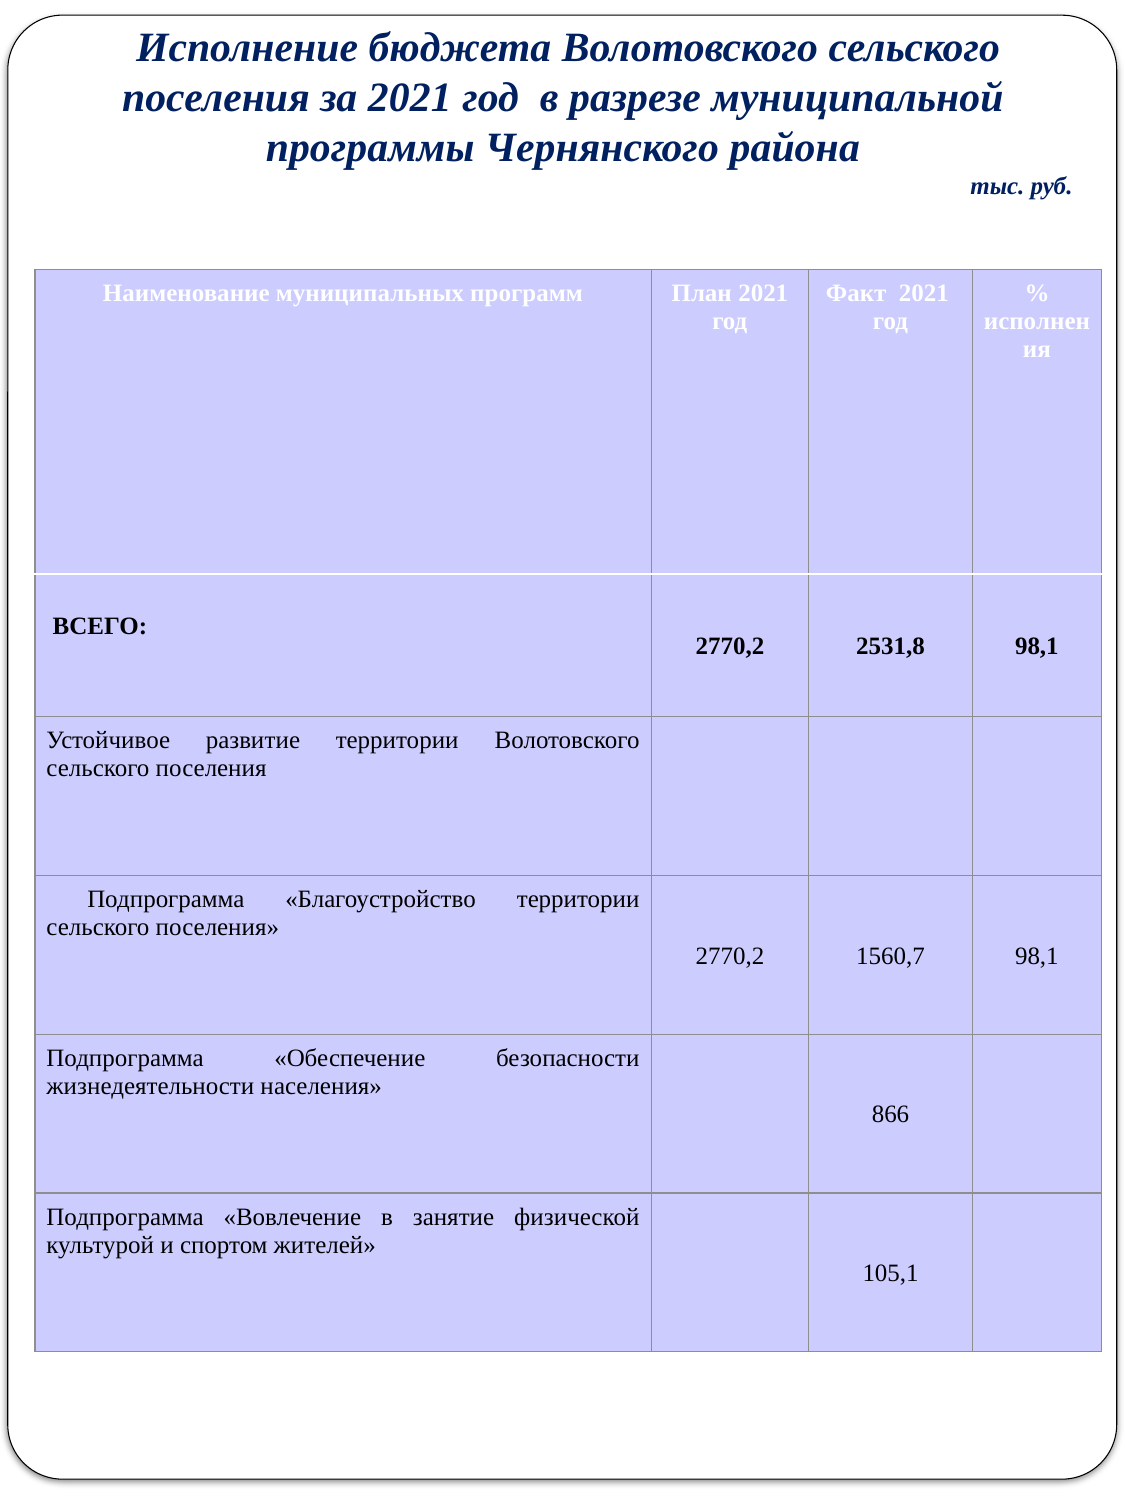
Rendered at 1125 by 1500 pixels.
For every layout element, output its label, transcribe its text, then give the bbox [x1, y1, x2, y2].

table_header % исполнения [973, 270, 1101, 573]
table_cell 2770,2 [652, 575, 808, 716]
table_cell [652, 717, 808, 875]
table_cell [809, 717, 972, 875]
table_cell [973, 717, 1101, 875]
table_cell 1560,7 [809, 876, 972, 1034]
table_header Наименование муниципальных программ [36, 270, 651, 573]
table_cell 98,1 [973, 575, 1101, 716]
table_cell ВСЕГО: [36, 575, 651, 716]
table_cell Подпрограмма «Обеспечение безопасности жизнедеятельности населения» [36, 1035, 651, 1192]
table_cell 2770,2 [652, 876, 808, 1034]
table_cell [973, 1035, 1101, 1192]
table_cell [973, 1194, 1101, 1351]
text_box Исполнение бюджета Волотовского сельского поселения за 2021 год в разрезе муниципальной программы Чернянского района тыс. руб. [42, 12, 1094, 207]
table_cell [652, 1035, 808, 1192]
table_header Факт 2021 год [809, 270, 972, 573]
table_cell Подпрограмма «Благоустройство территории сельского поселения» [36, 876, 651, 1034]
table_cell 866 [809, 1035, 972, 1192]
table_cell Подпрограмма «Вовлечение в занятие физической культурой и спортом жителей» [36, 1194, 651, 1351]
table_cell 105,1 [809, 1194, 972, 1351]
table_cell 98,1 [973, 876, 1101, 1034]
table_cell [652, 1194, 808, 1351]
table_cell Устойчивое развитие территории Волотовского сельского поселения [36, 717, 651, 875]
table_cell 2531,8 [809, 575, 972, 716]
table_header План 2021 год [652, 270, 808, 573]
